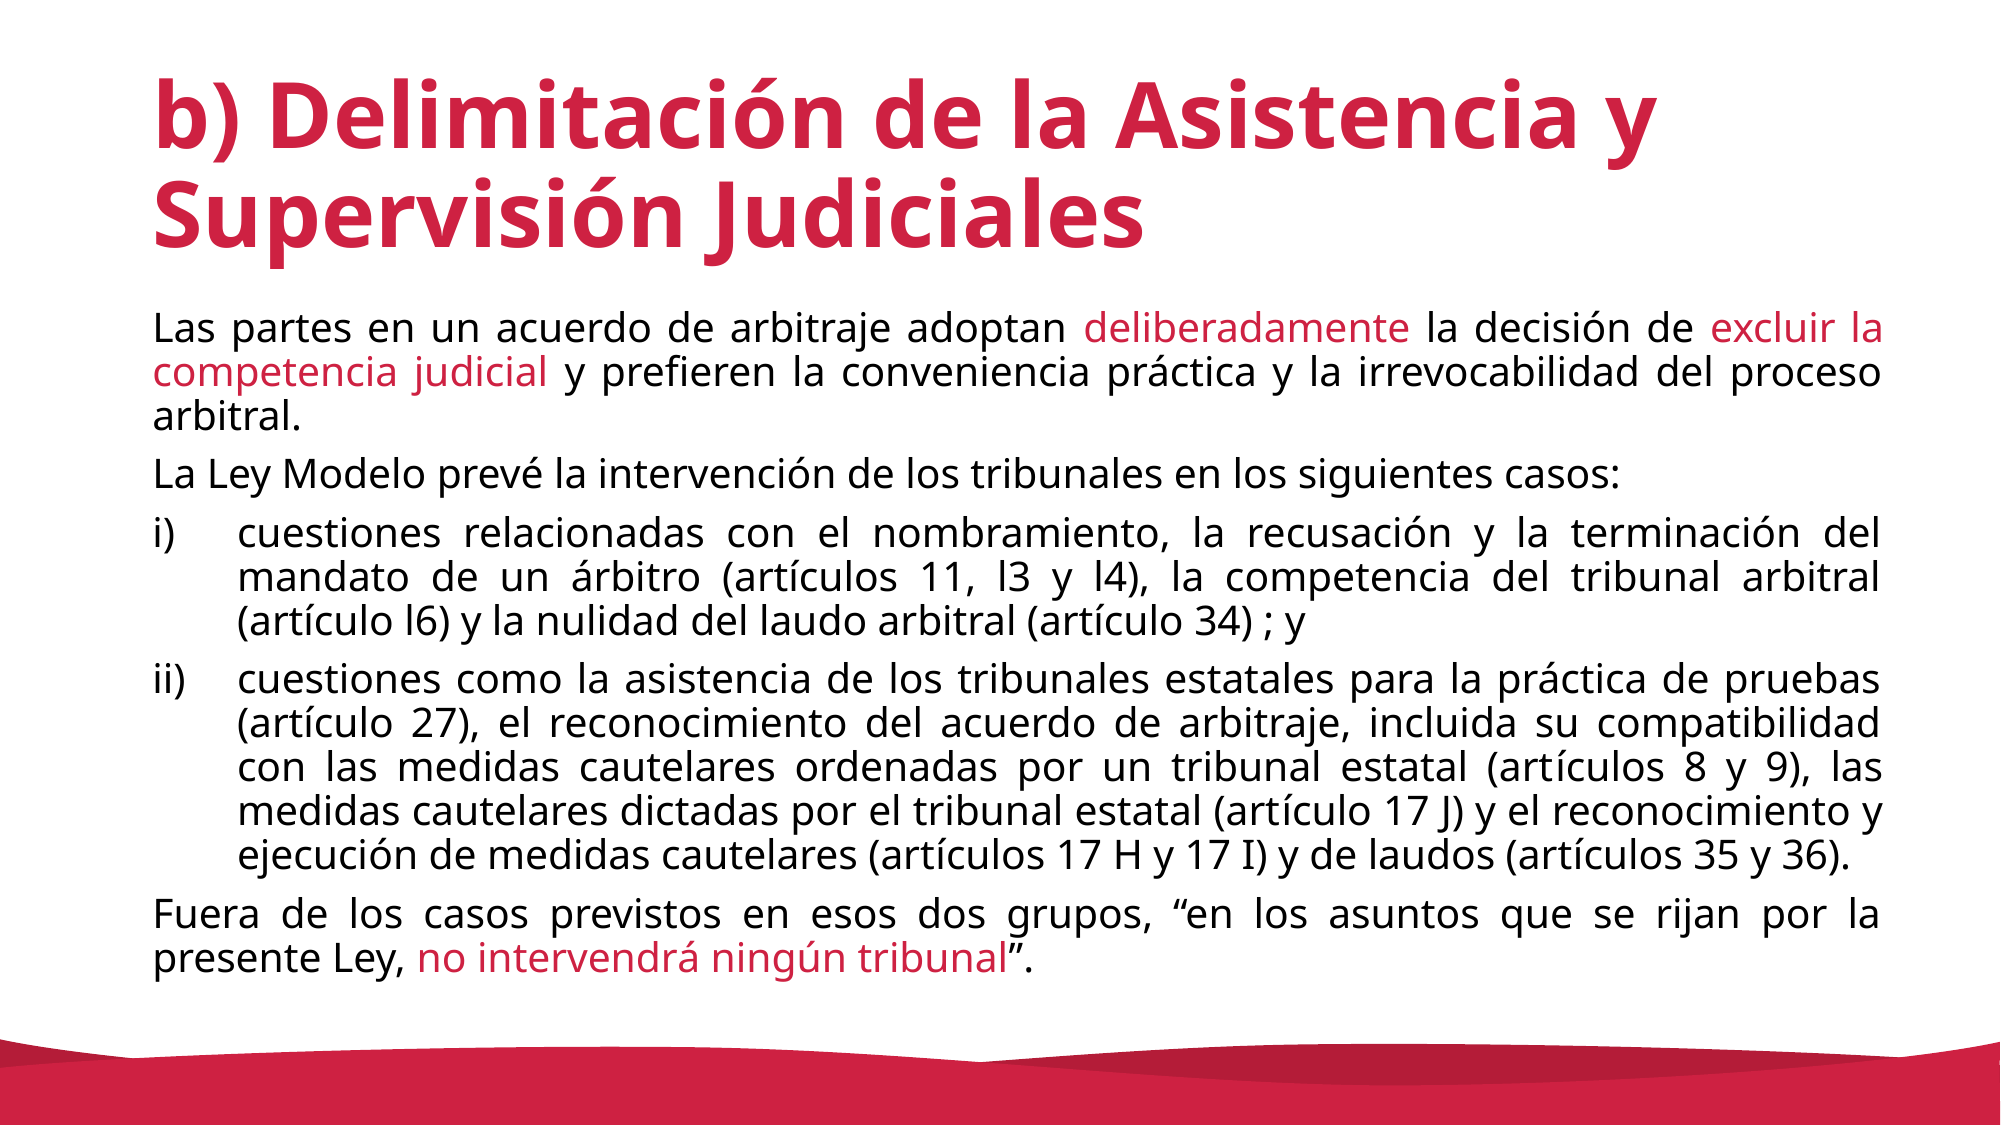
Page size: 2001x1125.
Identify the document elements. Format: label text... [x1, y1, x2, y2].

list Las partes en un acuerdo de arbitraje adoptan deliberadamente la decisión de excluir la competencia judicial y prefieren la conveniencia práctica y la irrevocabilidad del proceso arbitral. La Ley Modelo prevé la intervención de los tribunales en los siguientes casos: cuestiones relacionadas con el nombramiento, la recusación y la terminación del mandato de un árbitro (artículos 11, l3 y l4), la competencia del tribunal arbitral (artículo l6) y la nulidad del laudo arbitral (artículo 34) ; y cuestiones como la asistencia de los tribunales estatales para la práctica de pruebas (artículo 27), el reconocimiento del acuerdo de arbitraje, incluida su compatibilidad con las medidas cautelares ordenadas por un tribunal estatal (artículos 8 y 9), las medidas cautelares dictadas por el tribunal estatal (artículo 17 J) y el reconocimiento y ejecución de medidas cautelares (artículos 17 H y 17 I) y de laudos (artículos 35 y 36). Fuera de los casos previstos en esos dos grupos, “en los asuntos que se rijan por la presente Ley, no intervendrá ningún tribunal”. [137, 299, 1899, 1014]
title b) Delimitación de la Asistencia y Supervisión Judiciales [137, 59, 1863, 278]
